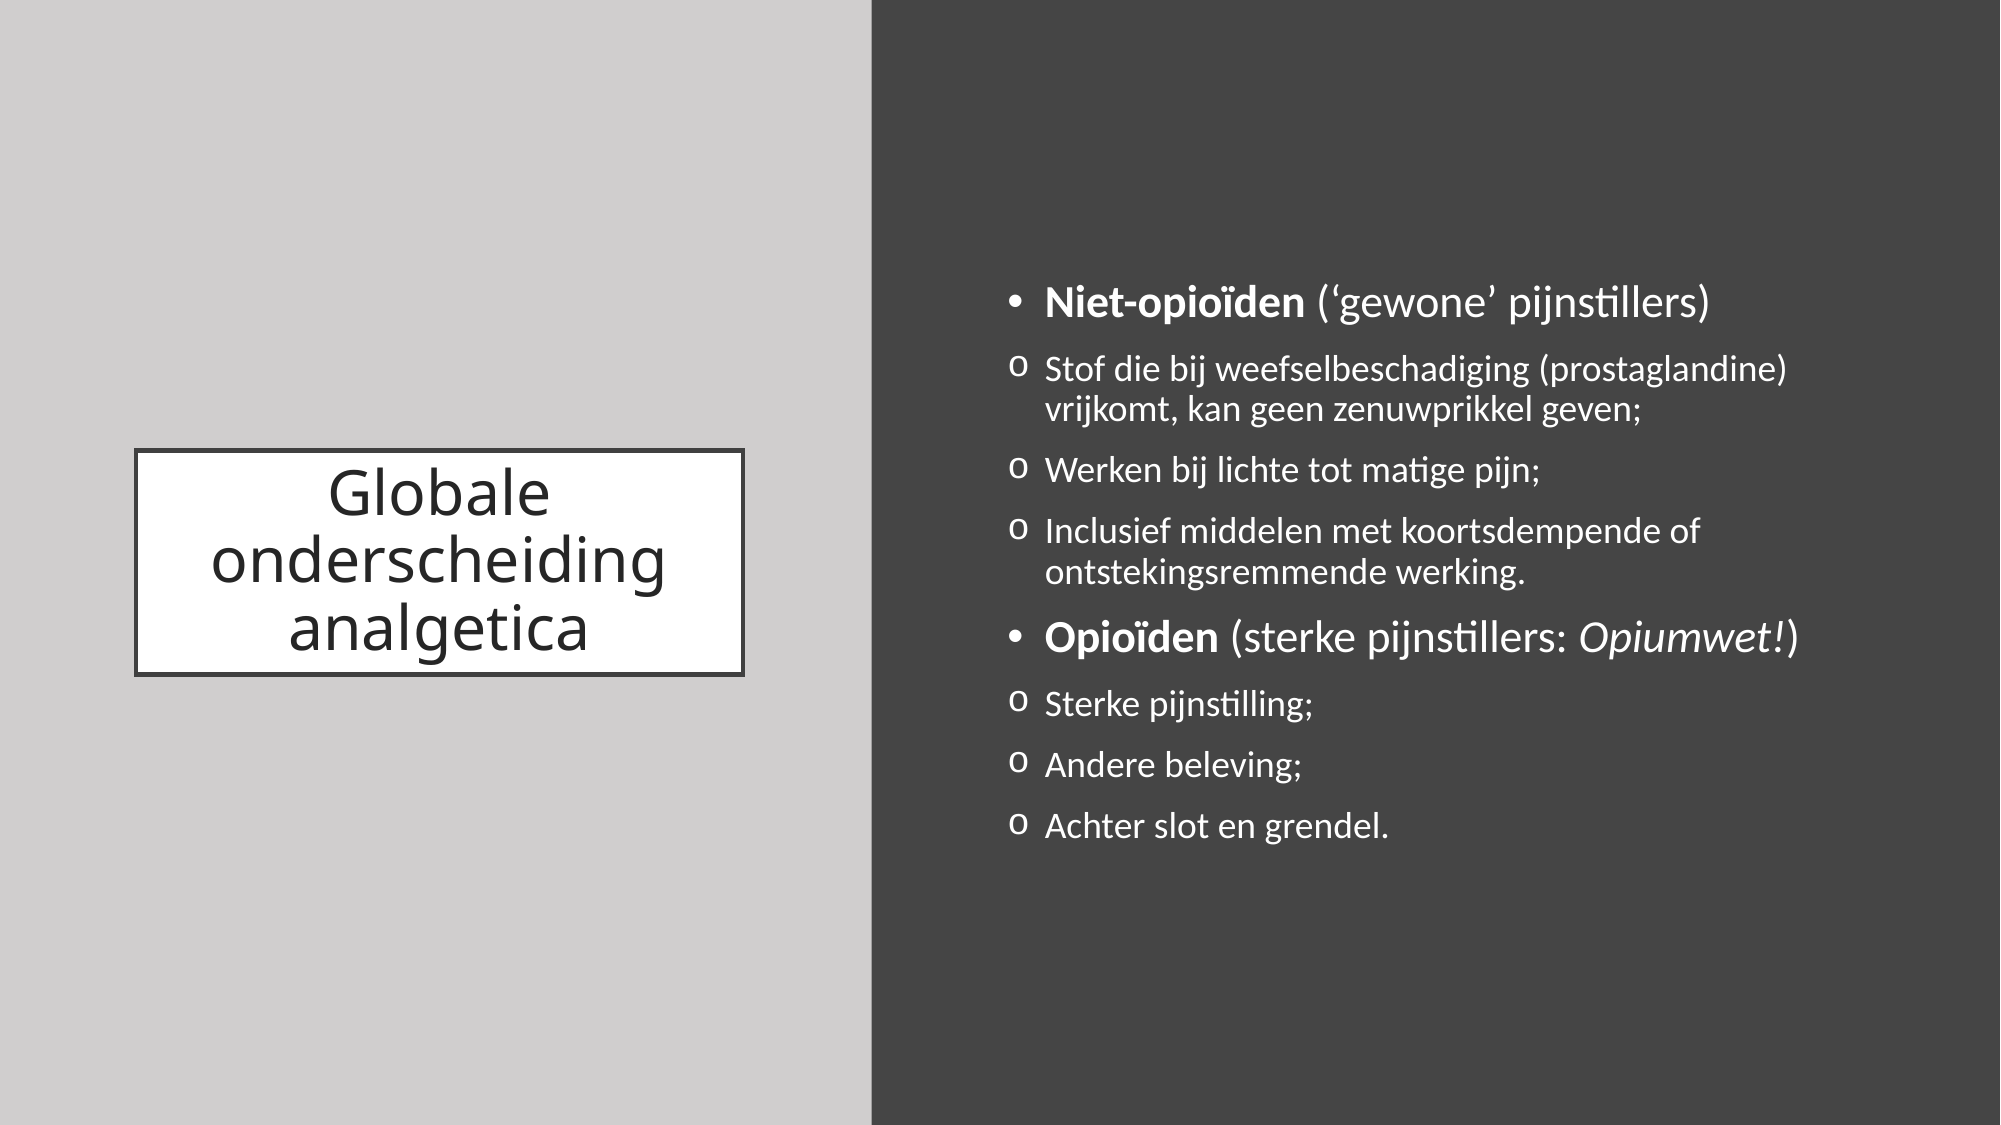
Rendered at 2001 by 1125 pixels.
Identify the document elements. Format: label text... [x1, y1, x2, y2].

text_box [0, 0, 873, 1125]
list Niet-opioïden (‘gewone’ pijnstillers) Stof die bij weefselbeschadiging (prostaglandine) vrijkomt, kan geen zenuwprikkel geven; Werken bij lichte tot matige pijn; Inclusief middelen met koortsdempende of ontstekingsremmende werking. Opioïden (sterke pijnstillers: Opiumwet!) Sterke pijnstilling; Andere beleving; Achter slot en grendel. [992, 131, 1880, 994]
title Globale onderscheiding analgetica [136, 450, 743, 675]
